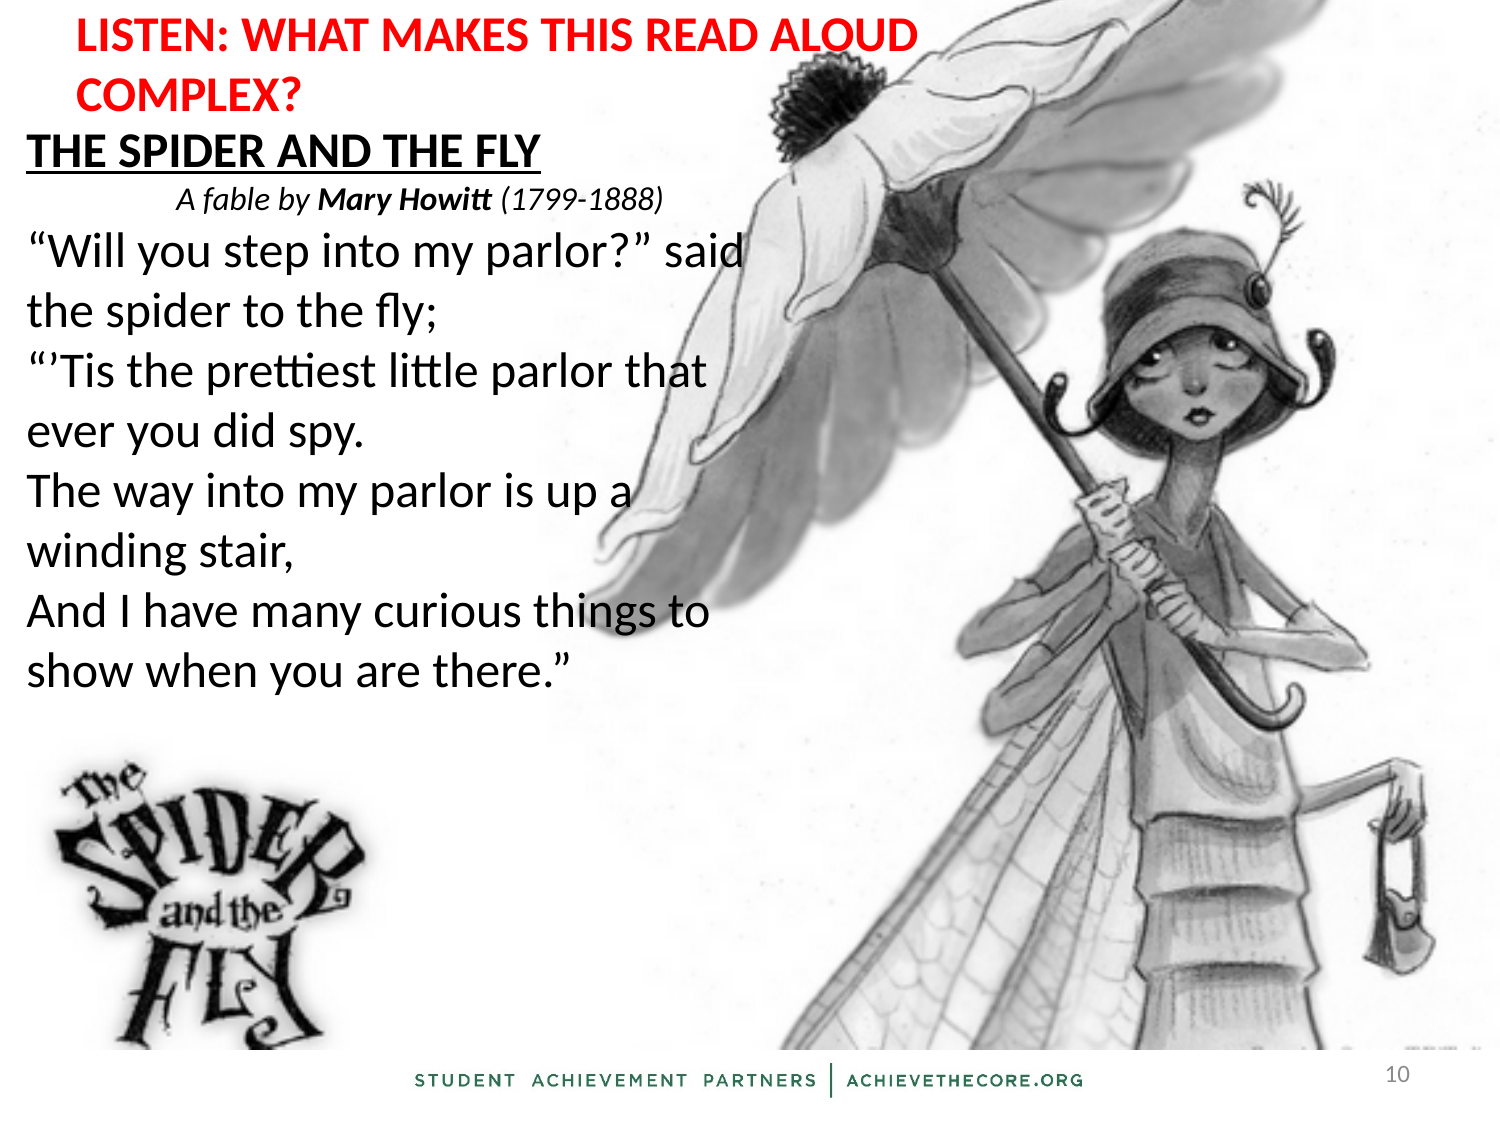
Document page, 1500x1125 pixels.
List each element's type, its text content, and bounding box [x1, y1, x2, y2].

picture [399, 1057, 1101, 1102]
picture [4, 0, 1500, 1051]
slide_number 10 [1103, 1059, 1425, 1103]
